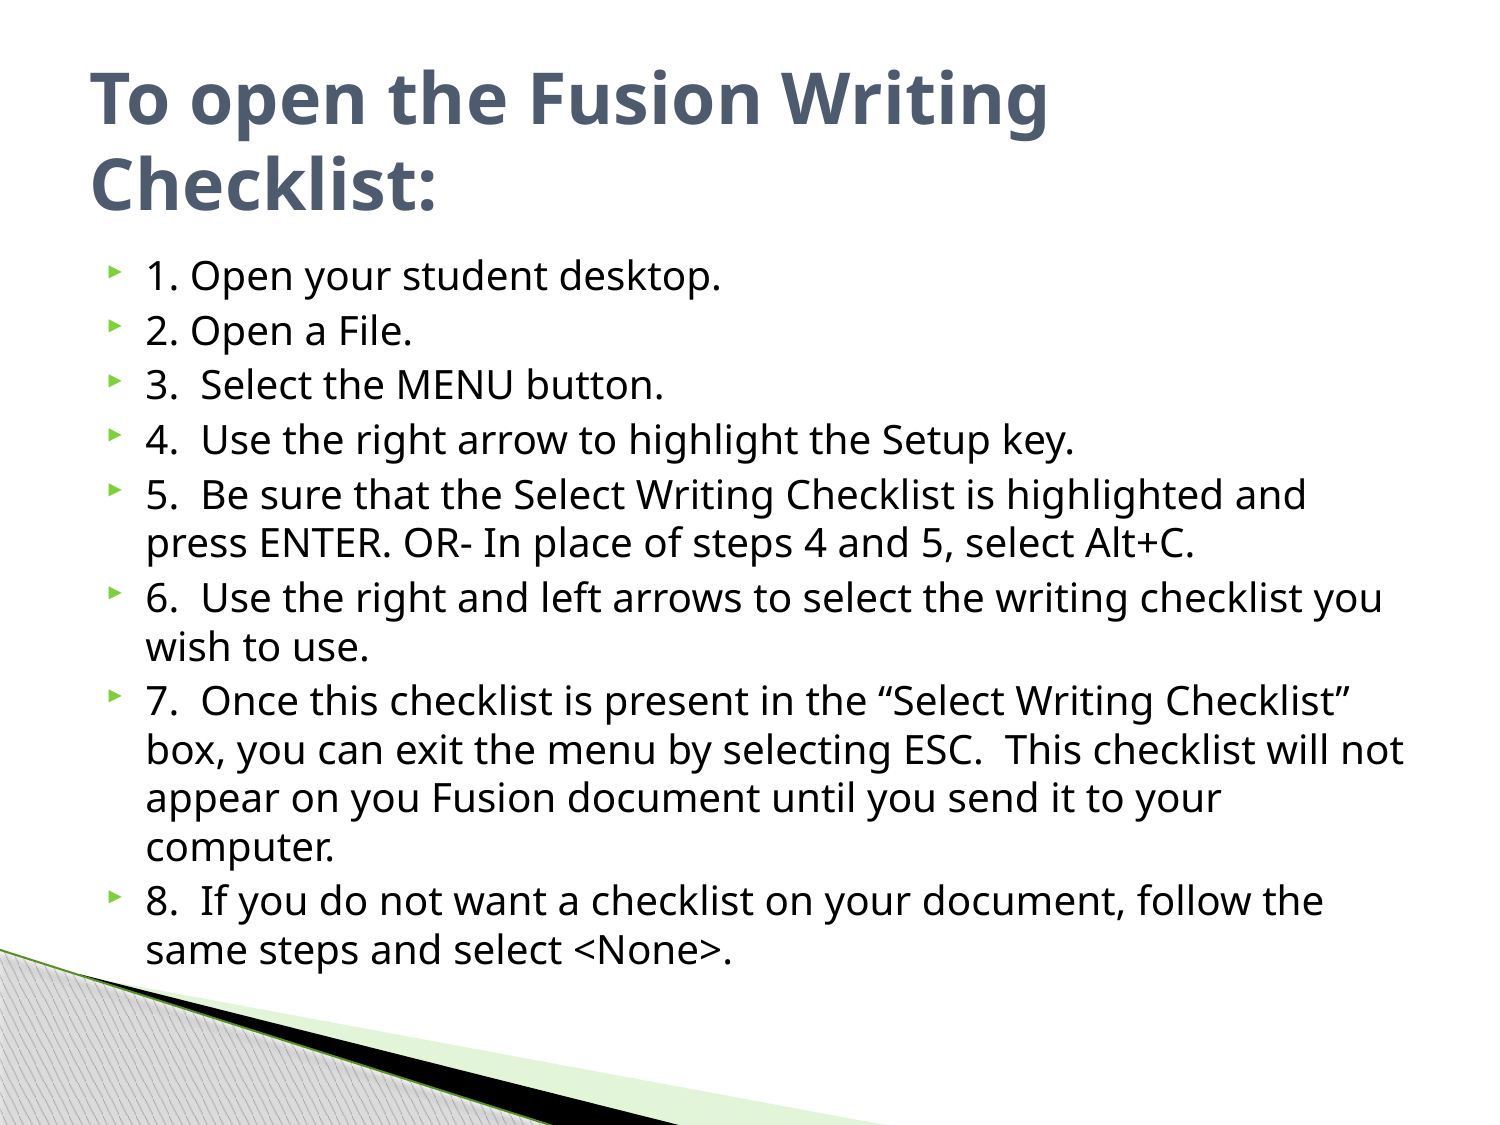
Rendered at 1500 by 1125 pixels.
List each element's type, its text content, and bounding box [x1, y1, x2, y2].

list 1. Open your student desktop. 2. Open a File. 3. Select the MENU button. 4. Use the right arrow to highlight the Setup key. 5. Be sure that the Select Writing Checklist is highlighted and press ENTER. OR- In place of steps 4 and 5, select Alt+C. 6. Use the right and left arrows to select the writing checklist you wish to use. 7. Once this checklist is present in the “Select Writing Checklist” box, you can exit the menu by selecting ESC. This checklist will not appear on you Fusion document until you send it to your computer. 8. If you do not want a checklist on your document, follow the same steps and select <None>. [75, 243, 1425, 986]
title To open the Fusion Writing Checklist: [75, 45, 1425, 233]
